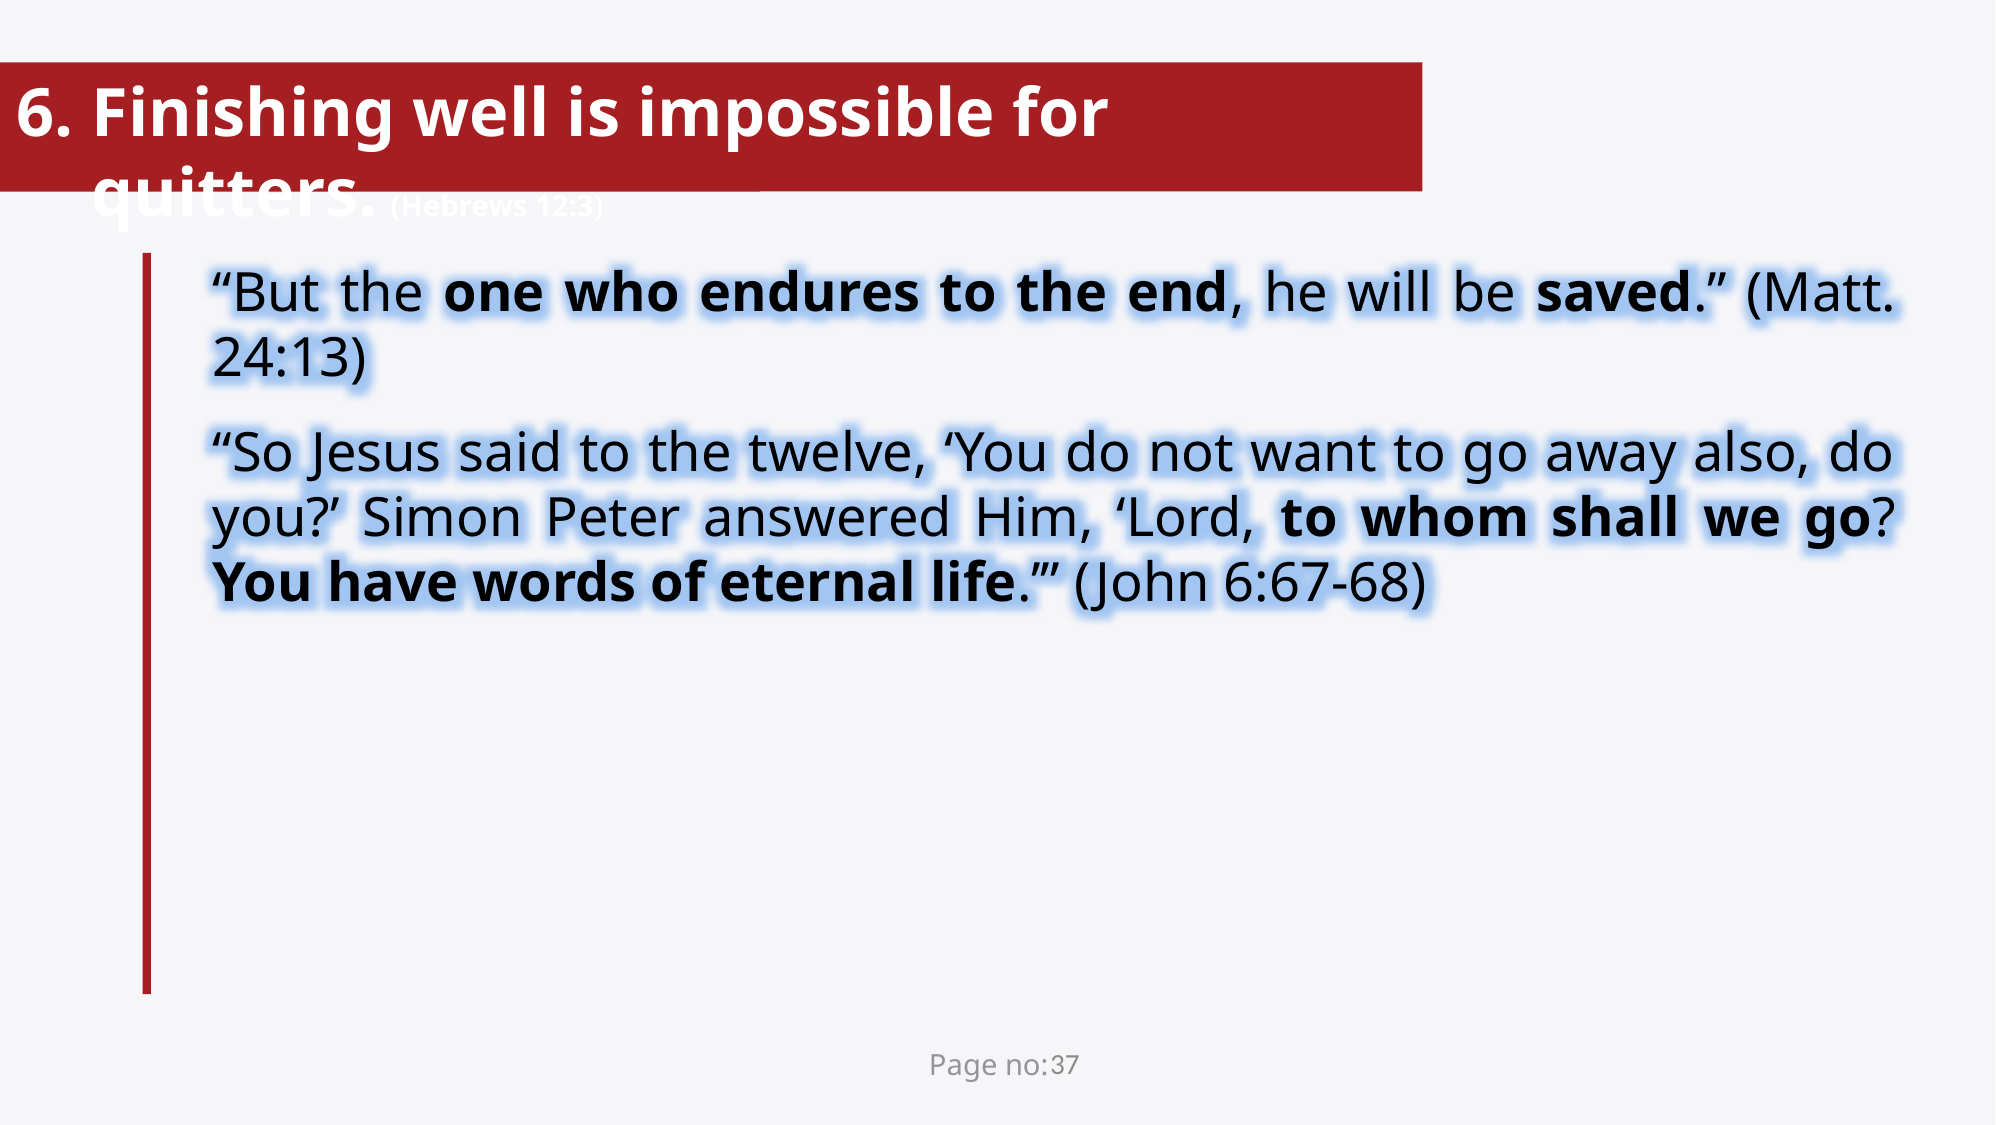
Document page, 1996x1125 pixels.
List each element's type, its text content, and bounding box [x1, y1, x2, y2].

text_box “But the one who endures to the end, he will be saved.” (Matt. 24:13) [198, 249, 1911, 395]
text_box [1, 62, 1423, 194]
text_box “So Jesus said to the twelve, ‘You do not want to go away also, do you?’ Simon Peter answered Him, ‘Lord, to whom shall we go? You have words of eternal life.’” (John 6:67-68) [198, 409, 1911, 620]
